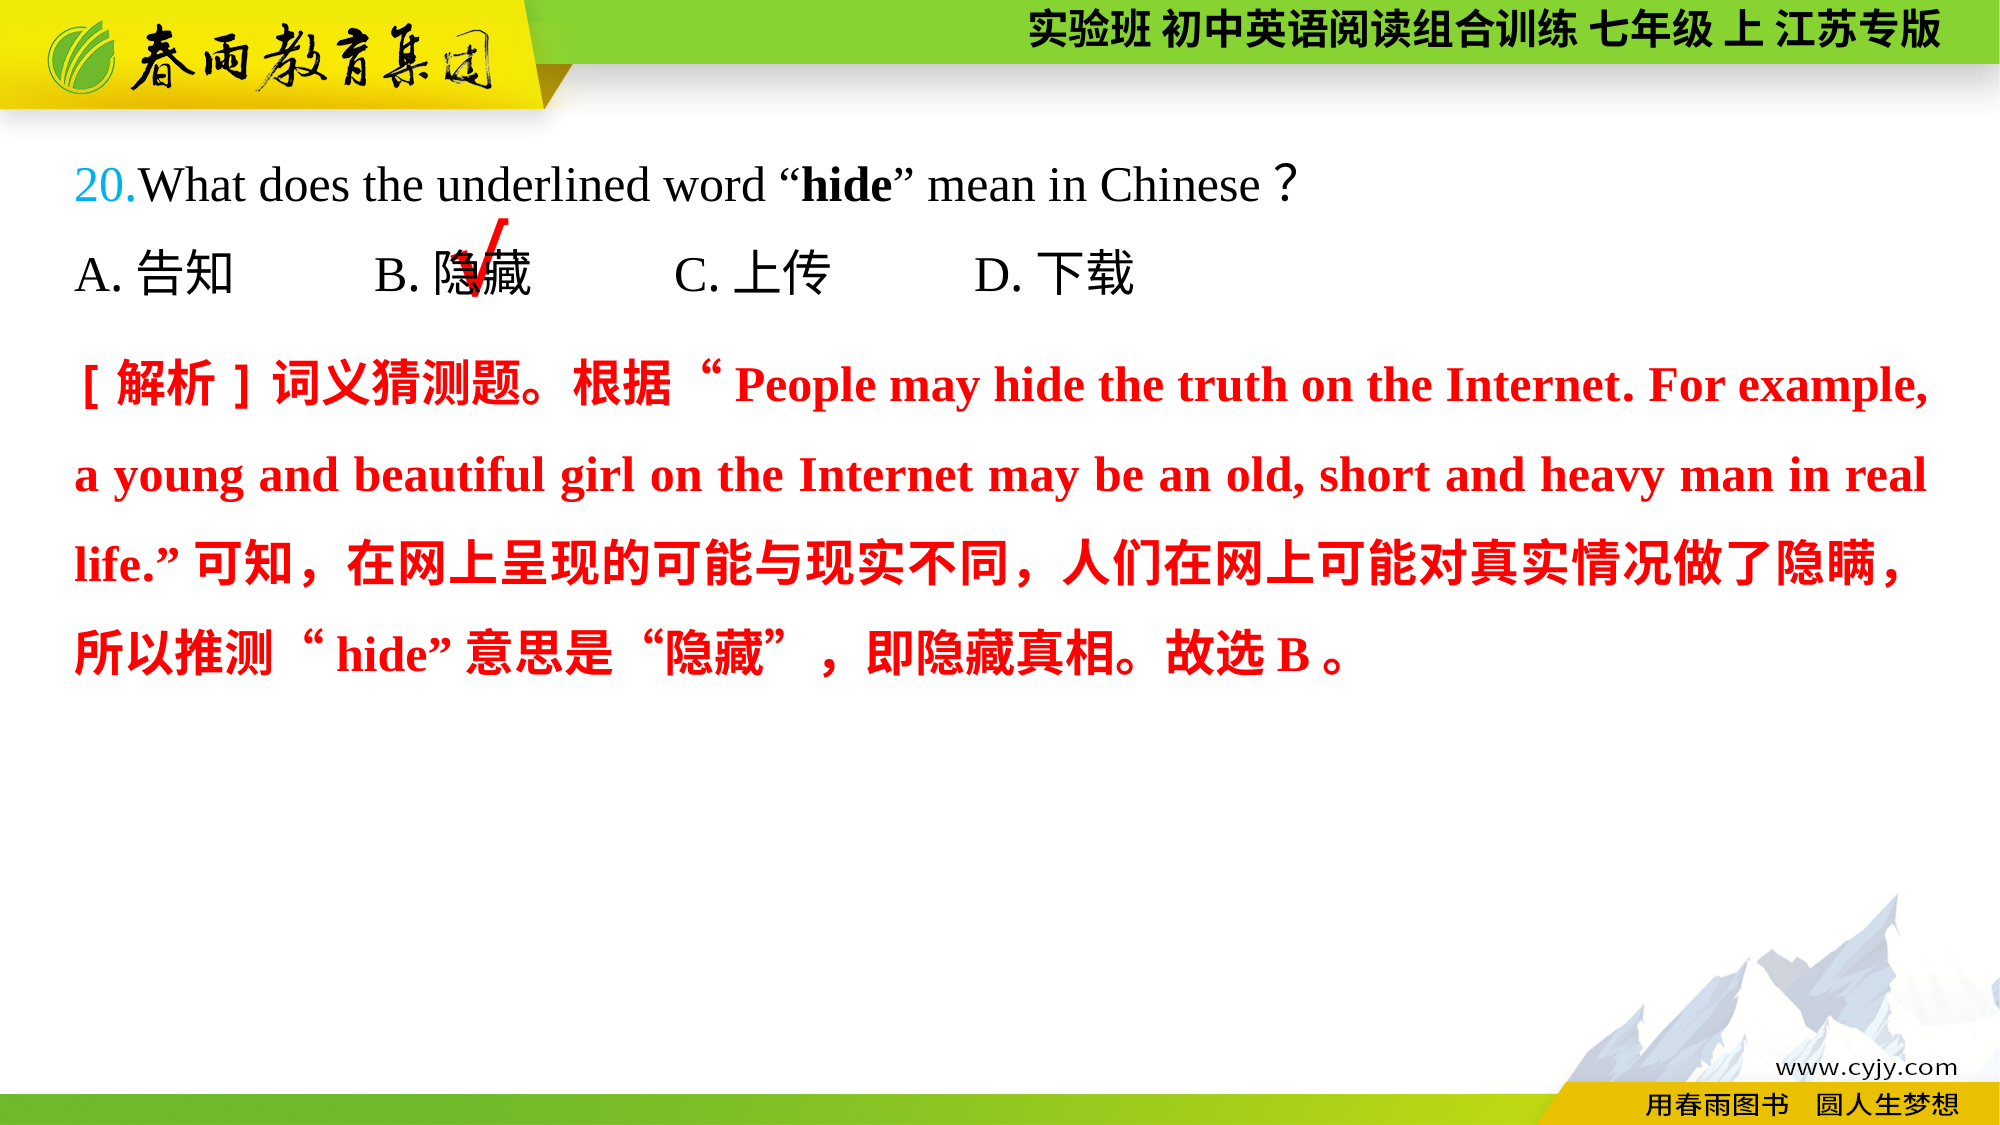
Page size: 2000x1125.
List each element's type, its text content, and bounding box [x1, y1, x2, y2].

picture [0, 0, 2000, 1125]
text_box [解析]词义猜测题。根据“People may hide the truth on the Internet. For example, a young and beautiful girl on the Internet may be an old, short and heavy man in real life.”可知，在网上呈现的可能与现实不同，人们在网上可能对真实情况做了隐瞒，所以推测“hide”意思是“隐藏”，即隐藏真相。故选B。 [59, 313, 1944, 689]
list 20.What does the underlined word “hide” mean in Chinese？ A.告知 B.隐藏 C.上传 D.下载 [59, 113, 1944, 311]
